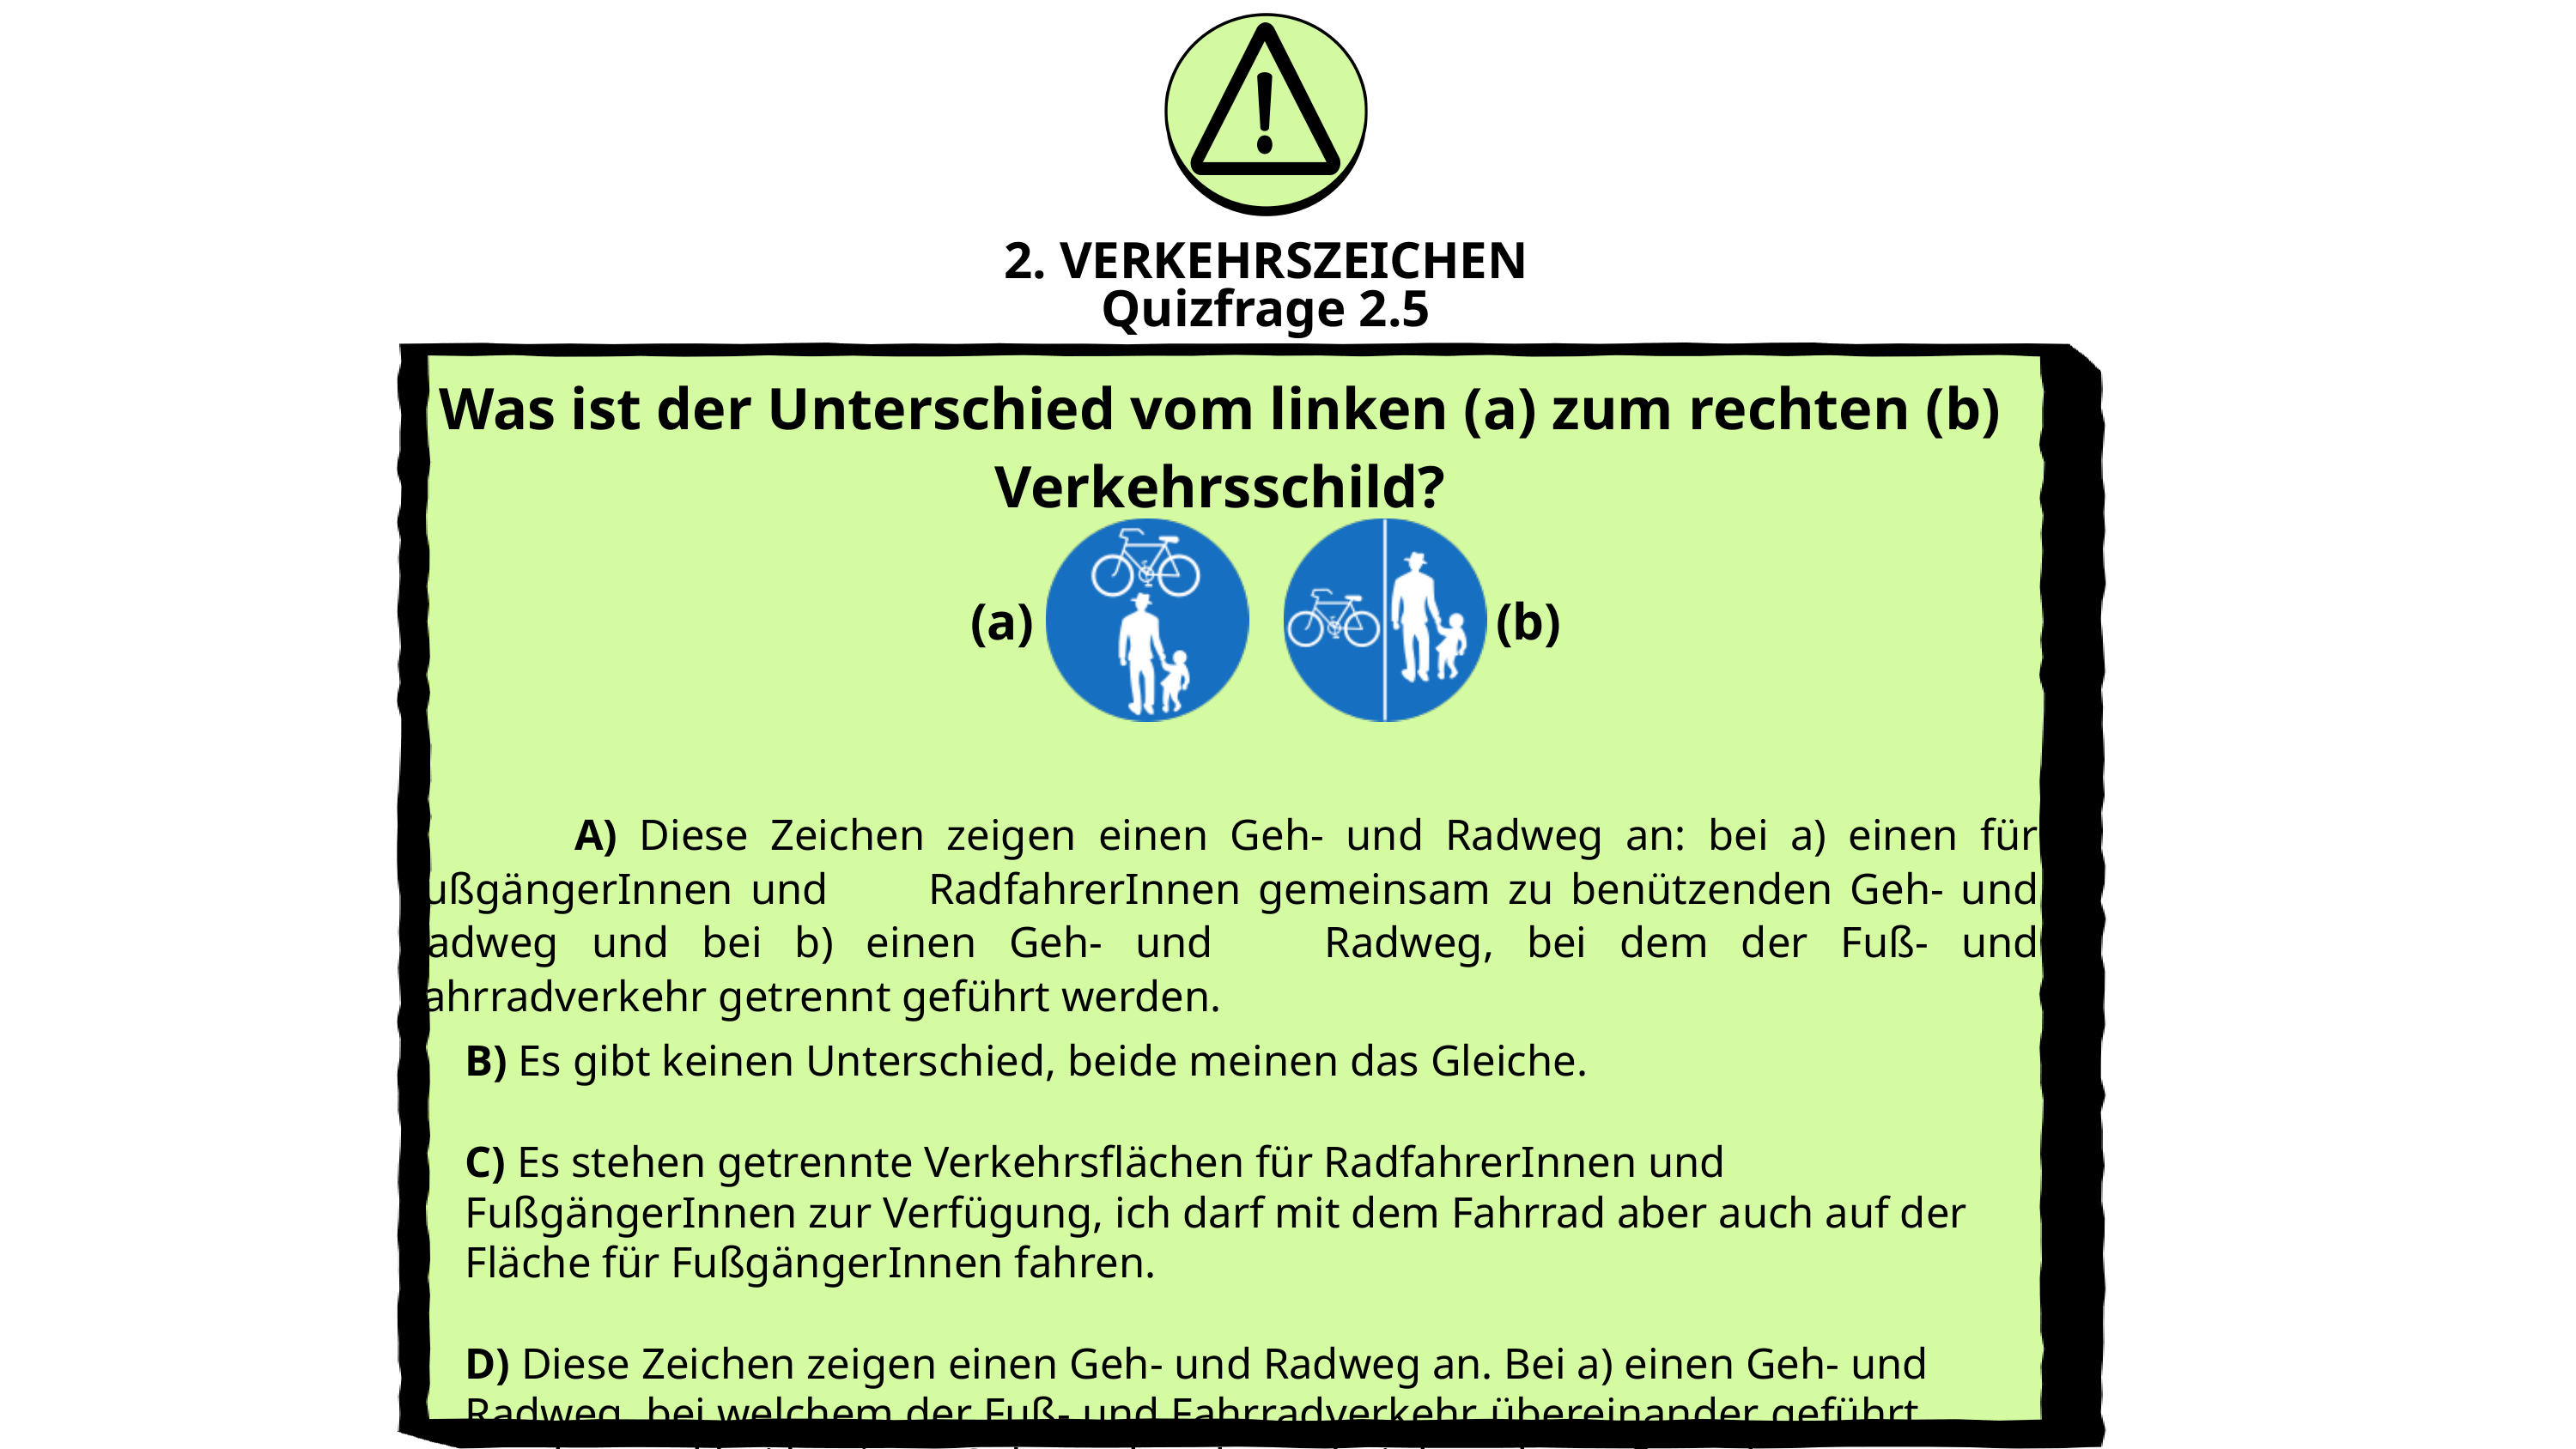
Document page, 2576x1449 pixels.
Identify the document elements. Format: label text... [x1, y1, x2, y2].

text_box (a) [957, 583, 1042, 657]
text_box (b) [1490, 583, 1746, 657]
text_box [1164, 13, 1368, 216]
text_box Was ist der Unterschied vom linken (a) zum rechten (b) Verkehrsschild? A) Diese Zeichen zeigen einen Geh- und Radweg an: bei a) einen für FußgängerInnen und RadfahrerInnen gemeinsam zu benützenden Geh- und Radweg und bei b) einen Geh- und Radweg, bei dem der Fuß- und Fahrradverkehr getrennt geführt werden. B) Es gibt keinen Unterschied, beide meinen das Gleiche. C) Es stehen getrennte Verkehrsflächen für RadfahrerInnen und FußgängerInnen zur Verfügung, ich darf mit dem Fahrrad aber auch auf der Fläche für FußgängerInnen fahren. D) Diese Zeichen zeigen einen Geh- und Radweg an. Bei a) einen Geh- und Radweg, bei welchem der Fuß- und Fahrradverkehr übereinander geführt werden und bei b) einen Geh- und Radweg, bei dem der Fuß- und Fahrradverkehr nebeneinander geführt werden. [400, 363, 2040, 1449]
picture [1283, 518, 1487, 722]
picture [1046, 518, 1250, 722]
text_box 2. VERKEHRSZEICHEN Quizfrage 2.5 [927, 241, 1606, 336]
text_box [397, 342, 2106, 1449]
text_box [1190, 22, 1343, 175]
